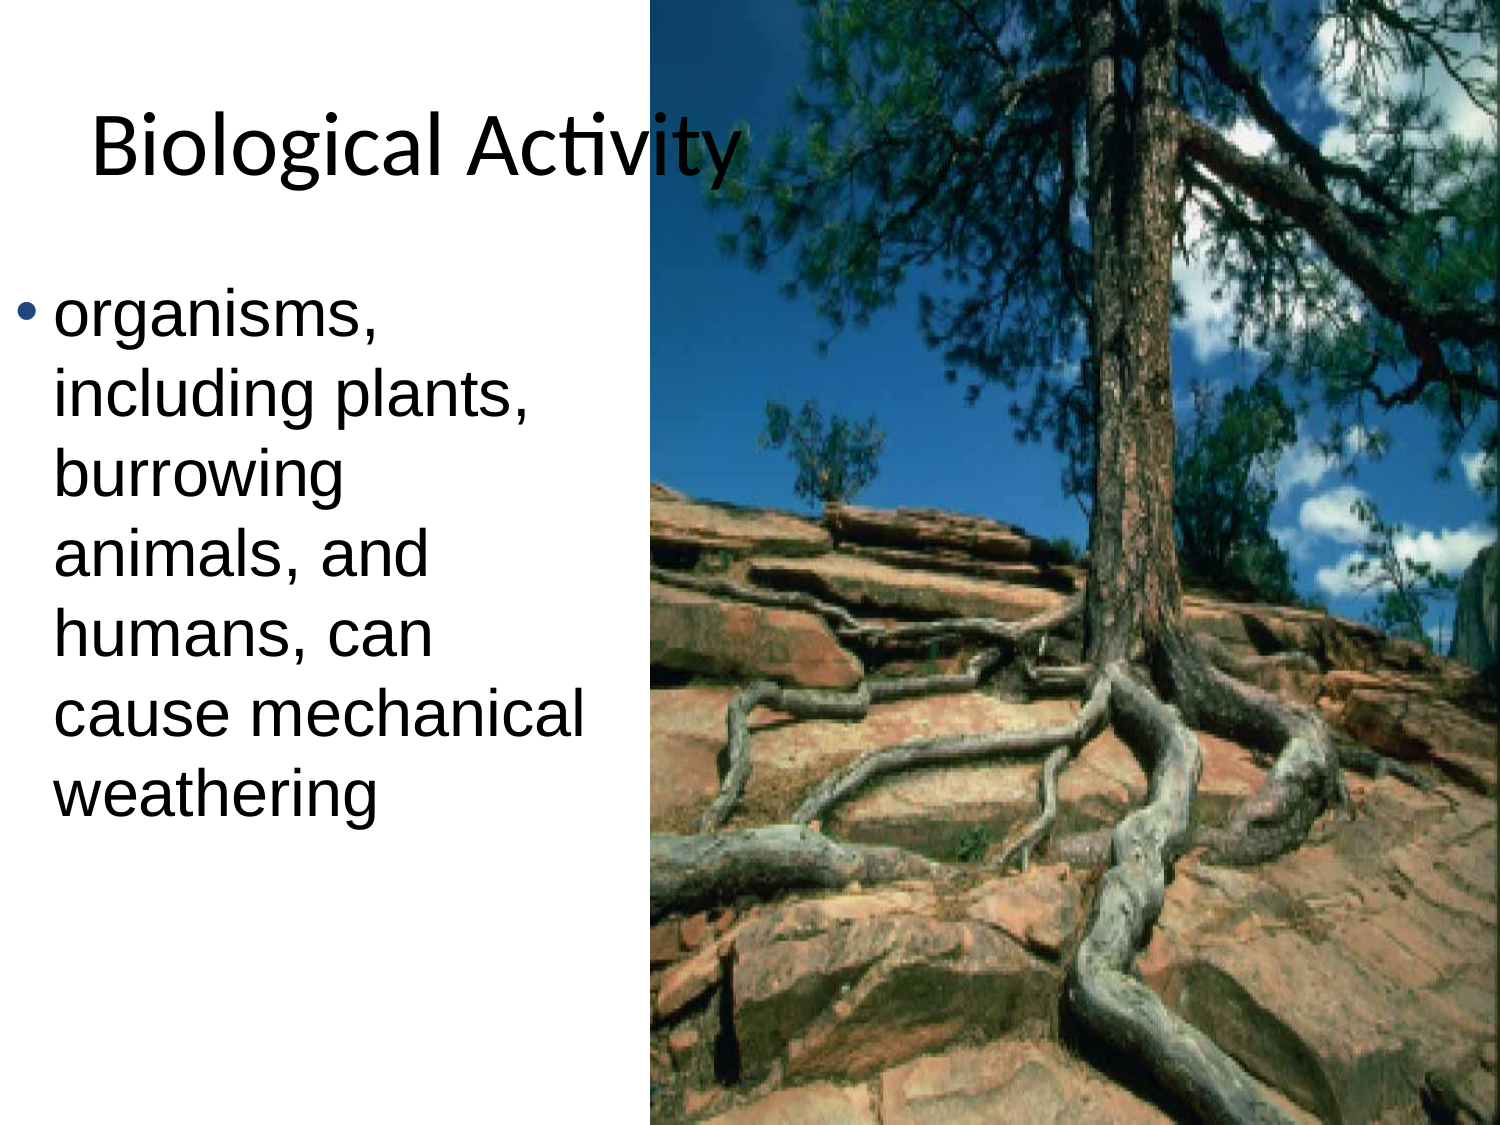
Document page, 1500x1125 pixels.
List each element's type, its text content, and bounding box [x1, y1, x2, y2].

picture [649, 0, 1500, 1125]
title Biological Activity [75, 45, 644, 233]
list organisms, including plants, burrowing animals, and humans, can cause mechanical weathering [0, 262, 625, 1005]
